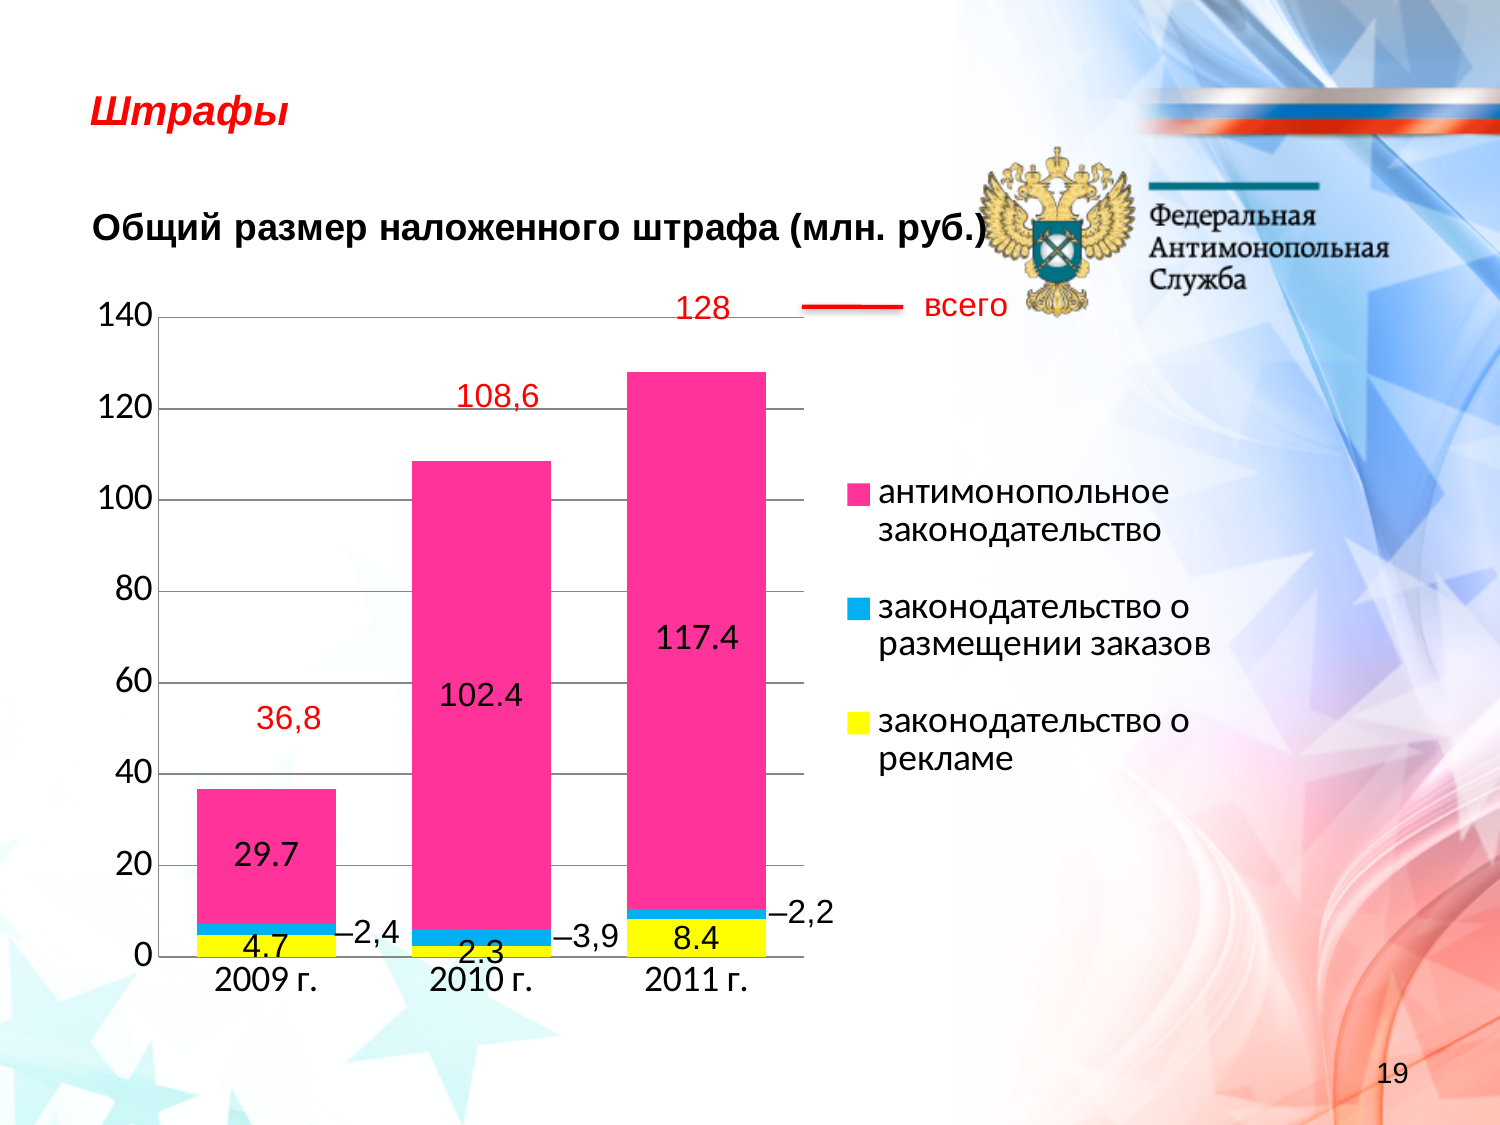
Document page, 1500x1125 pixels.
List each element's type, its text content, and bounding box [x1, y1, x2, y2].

slide_number 19 [1074, 1042, 1424, 1102]
text_box Штрафы [74, 14, 1425, 203]
chart [72, 192, 1229, 1018]
picture [0, 0, 1500, 1125]
